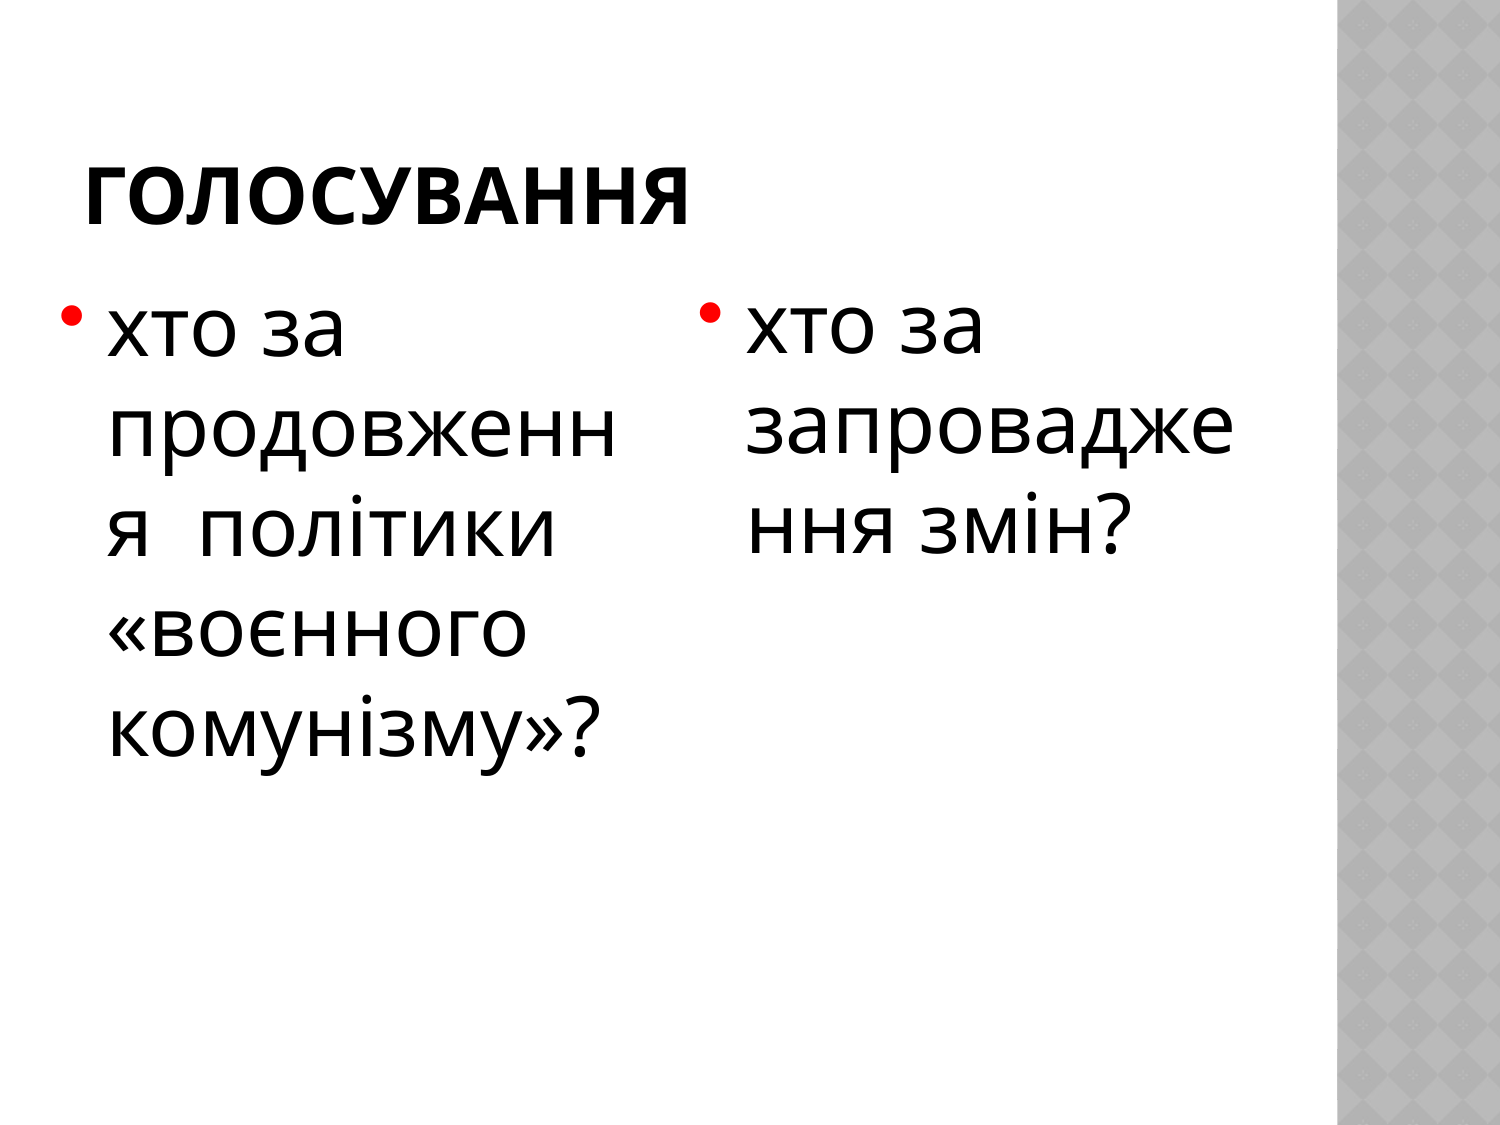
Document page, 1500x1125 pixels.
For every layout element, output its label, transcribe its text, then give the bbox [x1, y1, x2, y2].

list хто за продовження політики «воєнного комунізму»? [46, 265, 653, 1008]
list хто за запровадження змін? [685, 262, 1263, 1005]
title ГОЛОСУВАННЯ [75, 52, 1263, 240]
